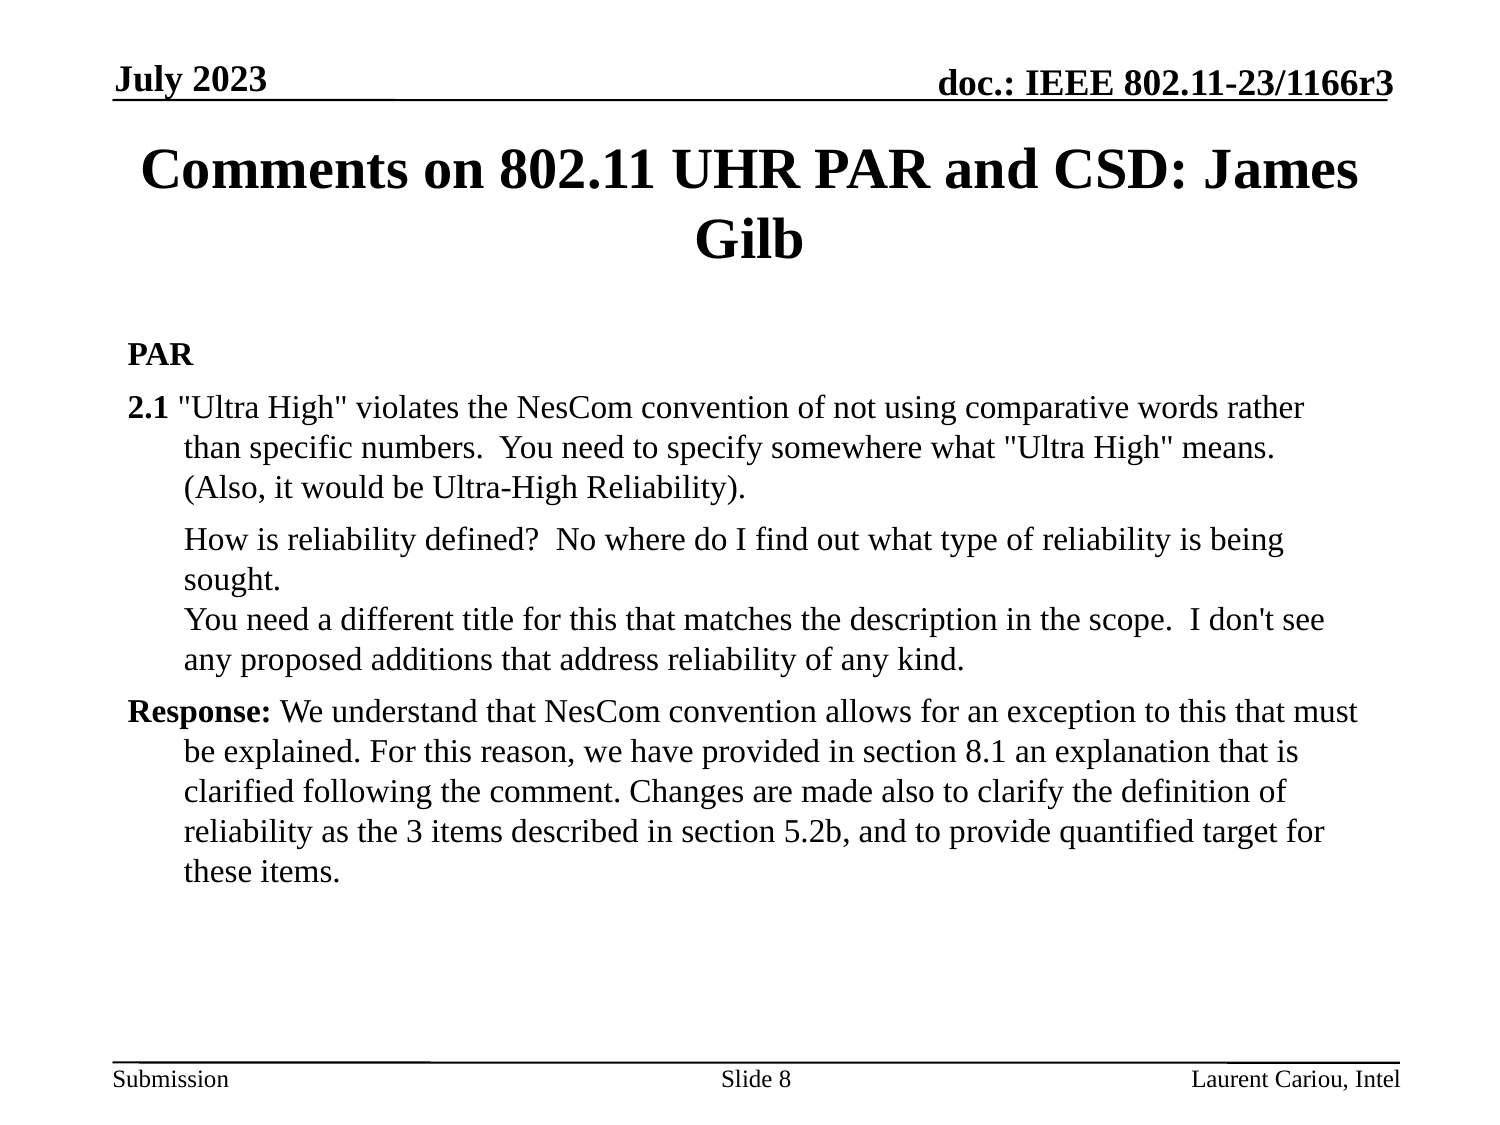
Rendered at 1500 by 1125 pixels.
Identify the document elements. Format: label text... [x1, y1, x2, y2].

footer Laurent Cariou, Intel [878, 1061, 1402, 1093]
list PAR 2.1 "Ultra High" violates the NesCom convention of not using comparative words rather than specific numbers. You need to specify somewhere what "Ultra High" means. (Also, it would be Ultra-High Reliability). How is reliability defined? No where do I find out what type of reliability is being sought. You need a different title for this that matches the description in the scope. I don't see any proposed additions that address reliability of any kind. Response: We understand that NesCom convention allows for an exception to this that must be explained. For this reason, we have provided in section 8.1 an explanation that is clarified following the comment. Changes are made also to clarify the definition of reliability as the 3 items described in section 5.2b, and to provide quantified target for these items. [112, 324, 1388, 1000]
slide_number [114, 54, 423, 100]
slide_number Slide 8 [712, 1061, 800, 1123]
title Comments on 802.11 UHR PAR and CSD: James Gilb [112, 112, 1388, 288]
